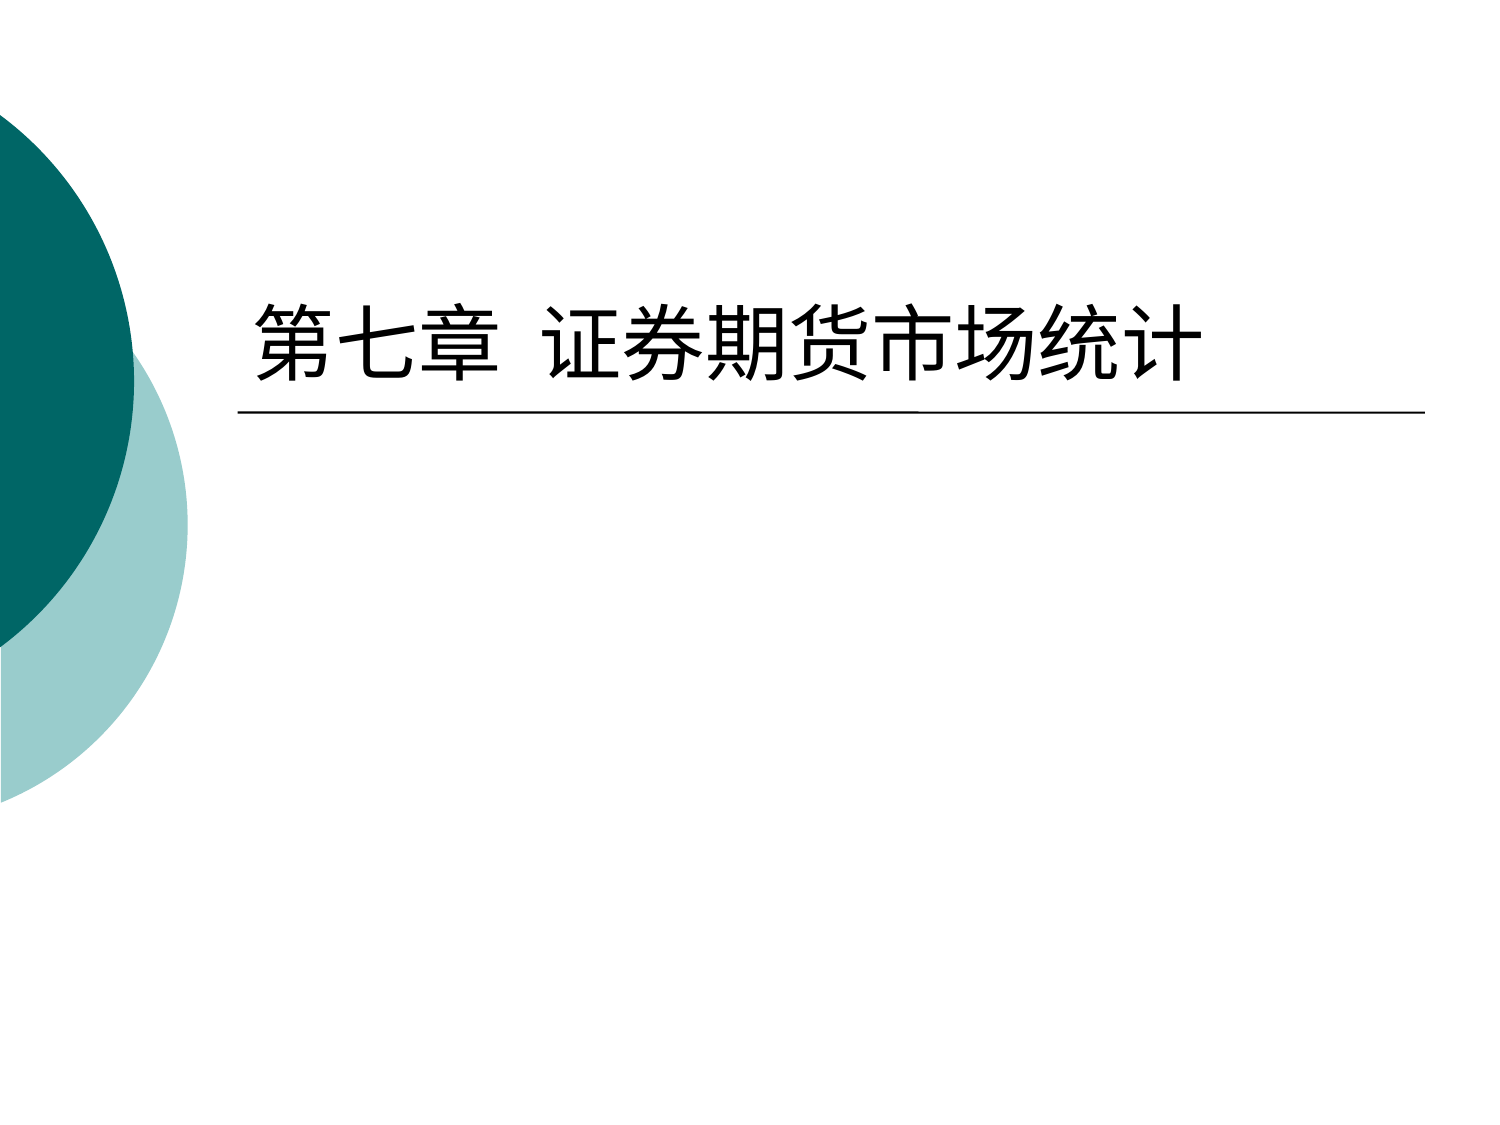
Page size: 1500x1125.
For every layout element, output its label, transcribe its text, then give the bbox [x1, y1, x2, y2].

title 第七章 证券期货市场统计 [236, 161, 1425, 399]
